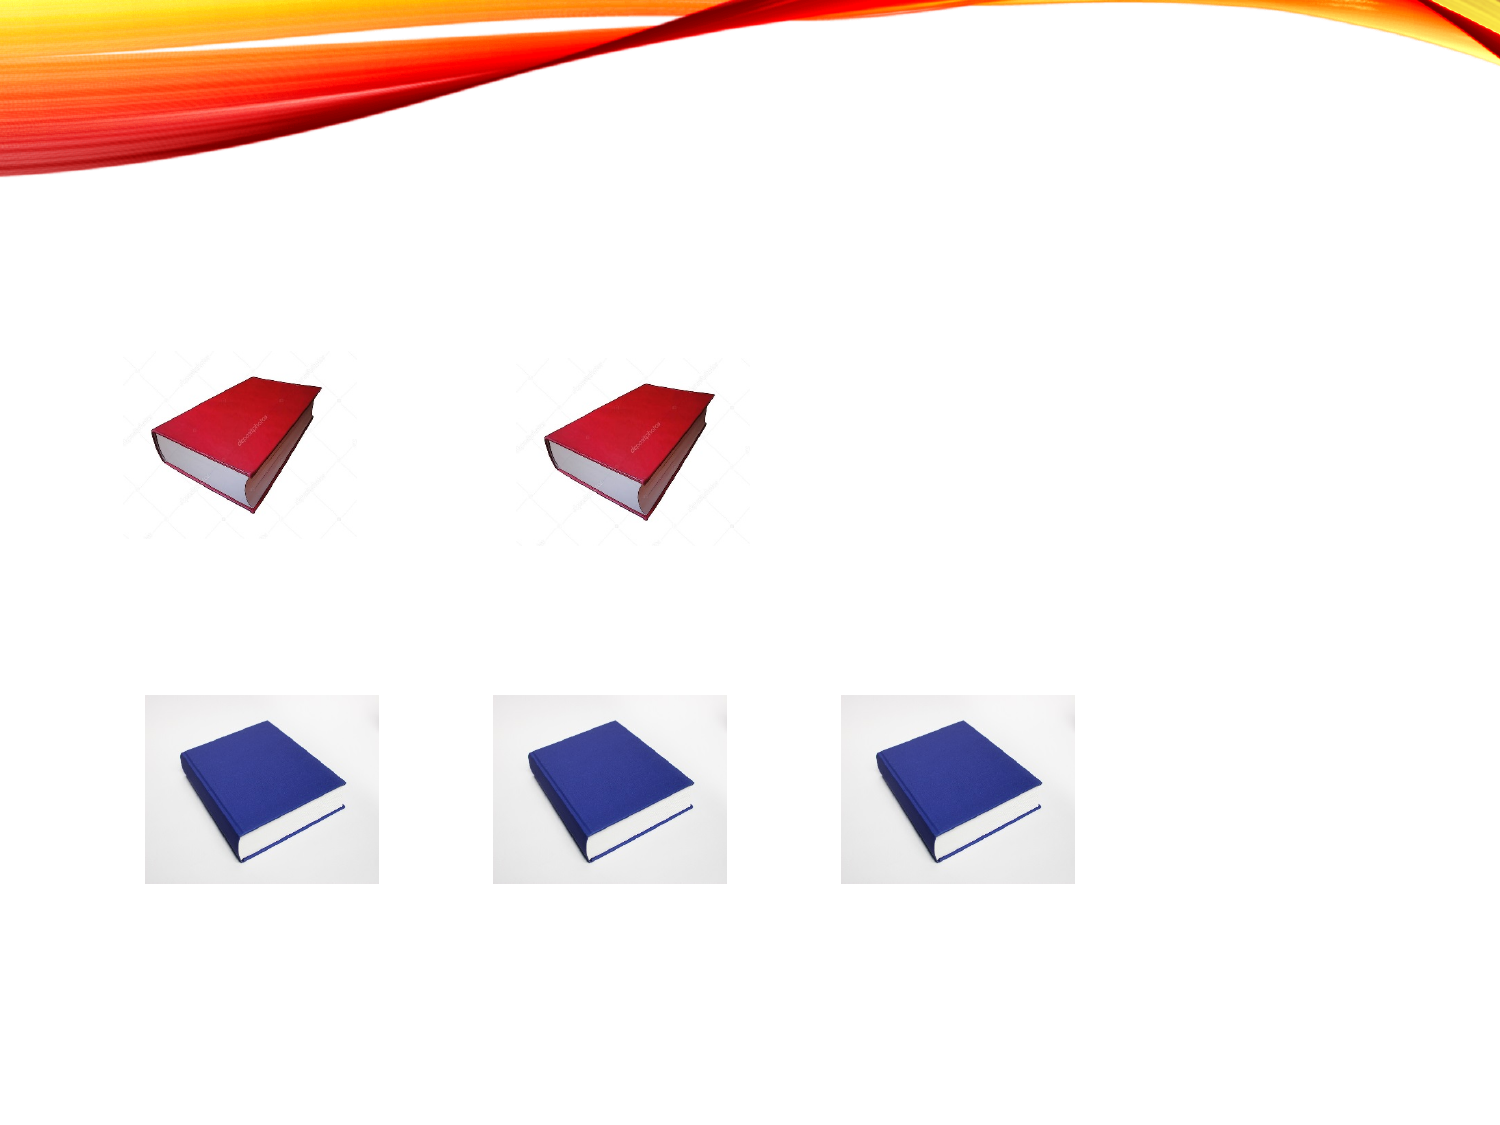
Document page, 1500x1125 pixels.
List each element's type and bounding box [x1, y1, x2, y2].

picture [493, 695, 727, 884]
list [145, 695, 379, 884]
picture [0, 0, 1500, 178]
picture [123, 351, 358, 540]
picture [516, 358, 750, 547]
picture [840, 695, 1075, 884]
